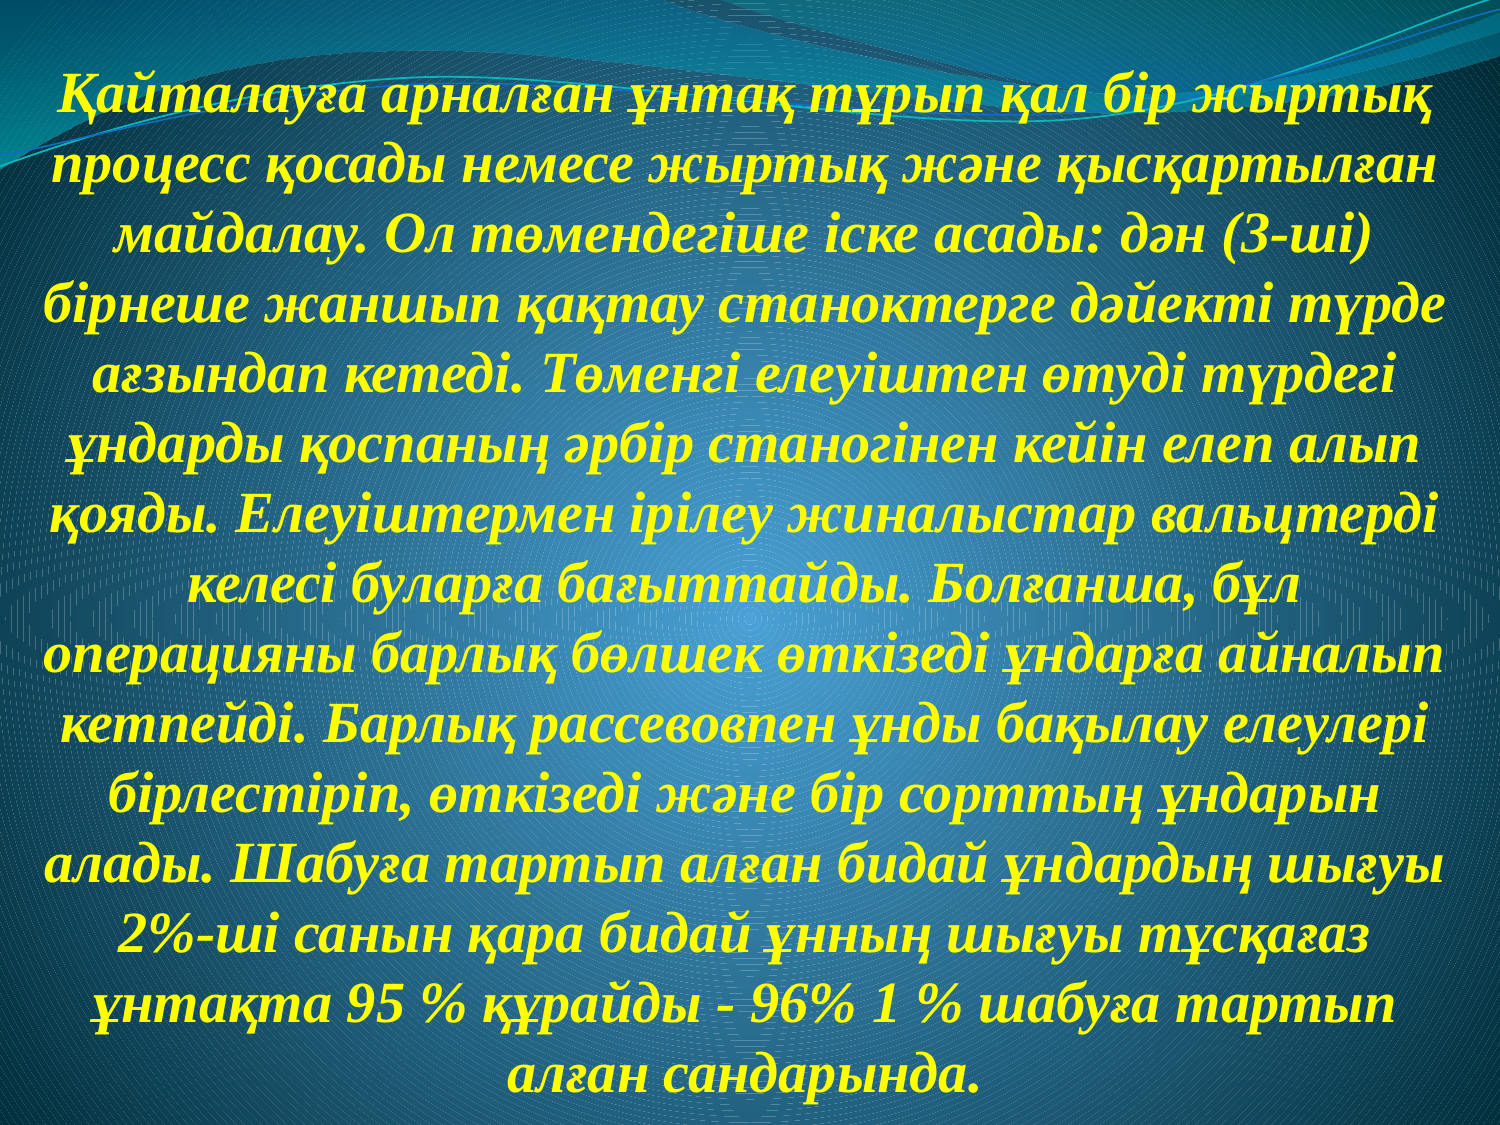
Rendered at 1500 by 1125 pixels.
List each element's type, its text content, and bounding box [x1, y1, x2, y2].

subtitle Қайталауға арналған ұнтақ тұрып қал бiр жыртық процесс қосады немесе жыртық және қысқартылған майдалау. Ол төмендегiше iске асады: дән (3-шi) бiрнеше жаншып қақтау станоктерге дәйектi түрде ағзындап кетедi. Төменгi елеуiштен өтудi түрдегi ұндарды қоспаның әрбiр станогiнен кейiн елеп алып қояды. Елеуiштермен iрiлеу жиналыстар вальцтердi келесi буларға бағыттайды. Болғанша, бұл операцияны барлық бөлшек өткiзедi ұндарға айналып кетпейдi. Барлық рассевовпен ұнды бақылау елеулерi бiрлестiрiп, өткiзедi және бiр сорттың ұндарын алады. Шабуға тартып алған бидай ұндардың шығуы 2%-шi санын қара бидай ұнның шығуы тұсқағаз ұнтақта 95 % құрайды - 96% 1 % шабуға тартып алған сандарында. [35, 46, 1465, 818]
